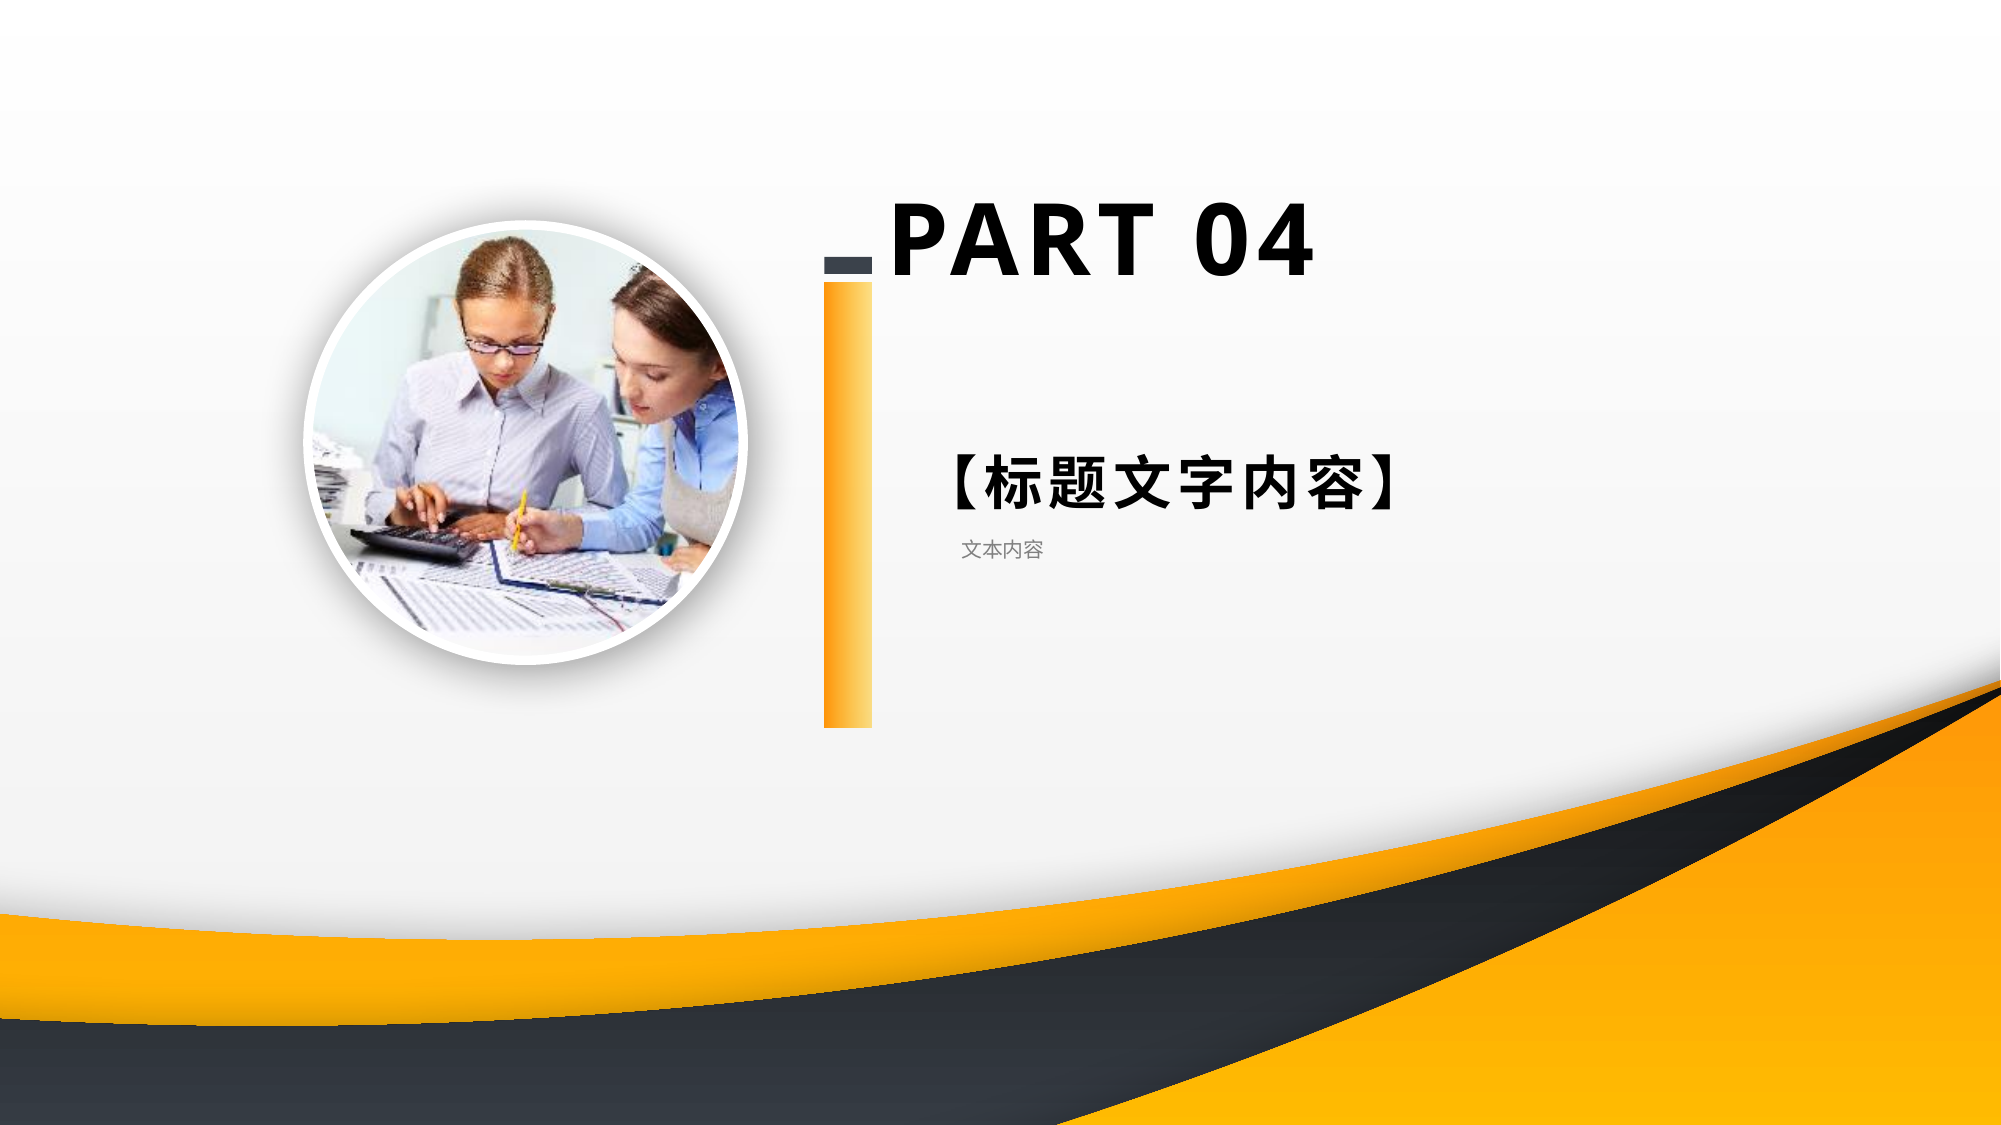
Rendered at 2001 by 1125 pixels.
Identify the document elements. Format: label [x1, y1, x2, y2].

text_box [612, 468, 871, 516]
text_box [306, 223, 745, 662]
text_box [0, 813, 1553, 997]
text_box [871, 168, 1579, 570]
text_box [0, 742, 1859, 1125]
text_box [1057, 695, 2000, 1125]
